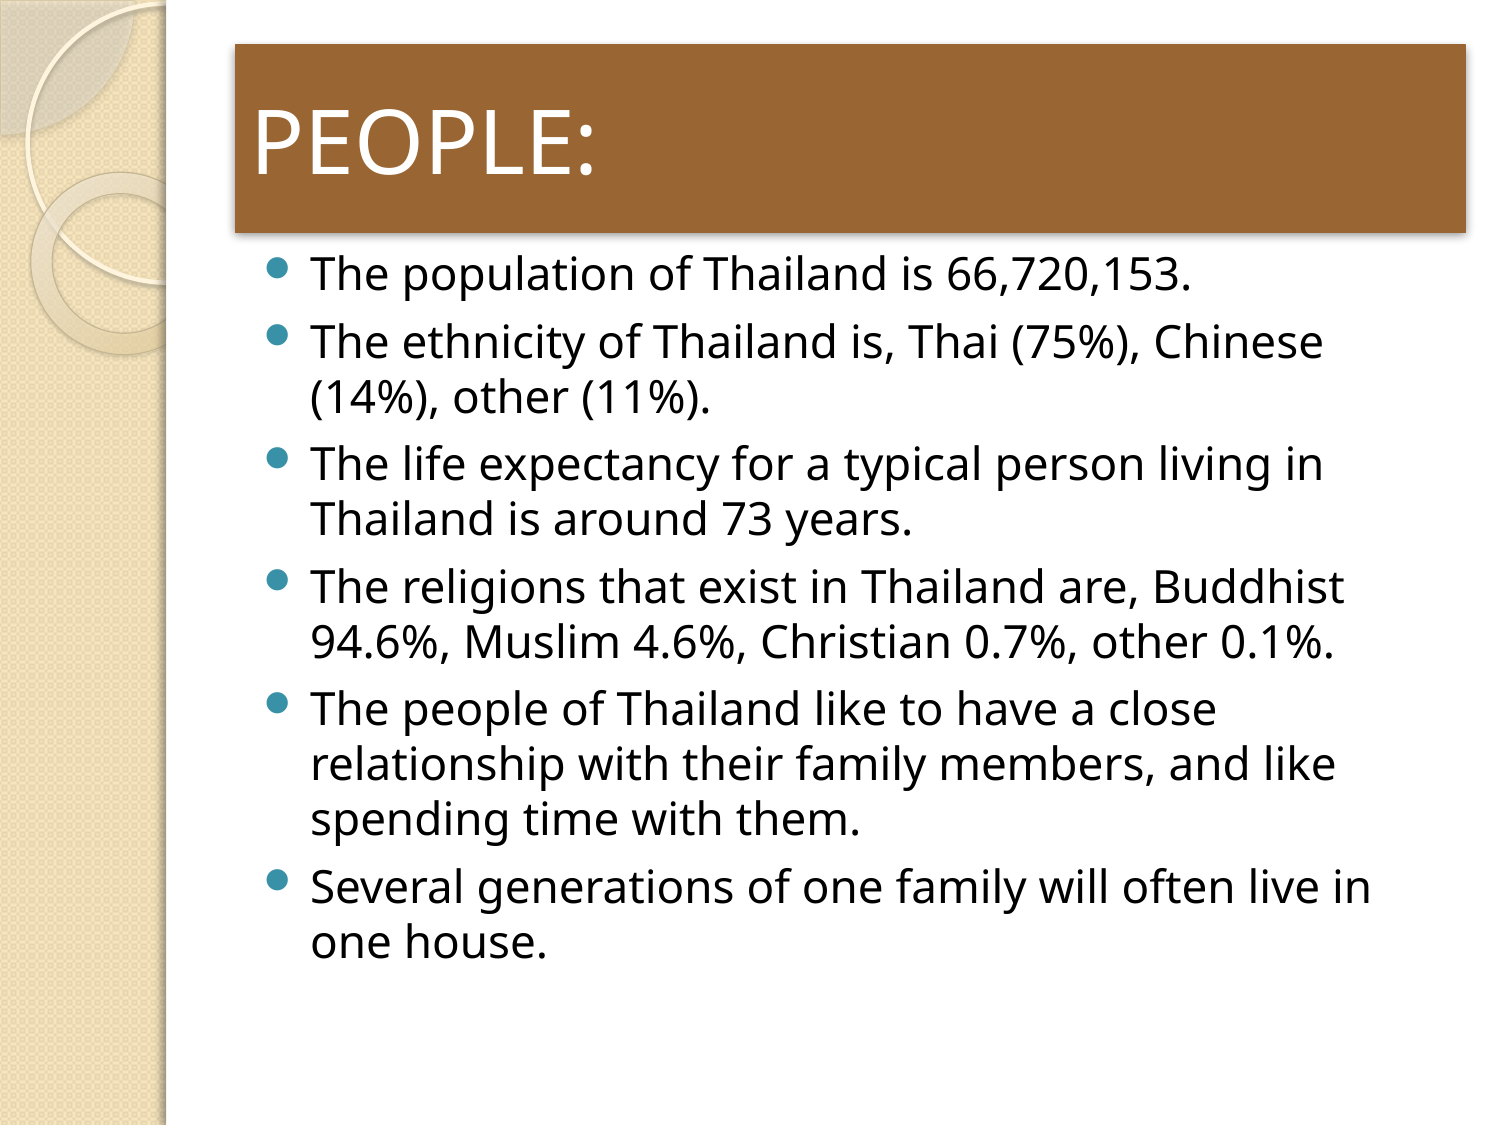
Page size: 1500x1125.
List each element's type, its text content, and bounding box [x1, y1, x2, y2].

list The population of Thailand is 66,720,153. The ethnicity of Thailand is, Thai (75%), Chinese (14%), other (11%). The life expectancy for a typical person living in Thailand is around 73 years. The religions that exist in Thailand are, Buddhist 94.6%, Muslim 4.6%, Christian 0.7%, other 0.1%. The people of Thailand like to have a close relationship with their family members, and like spending time with them. Several generations of one family will often live in one house. [235, 237, 1466, 1025]
title PEOPLE: [235, 44, 1466, 233]
